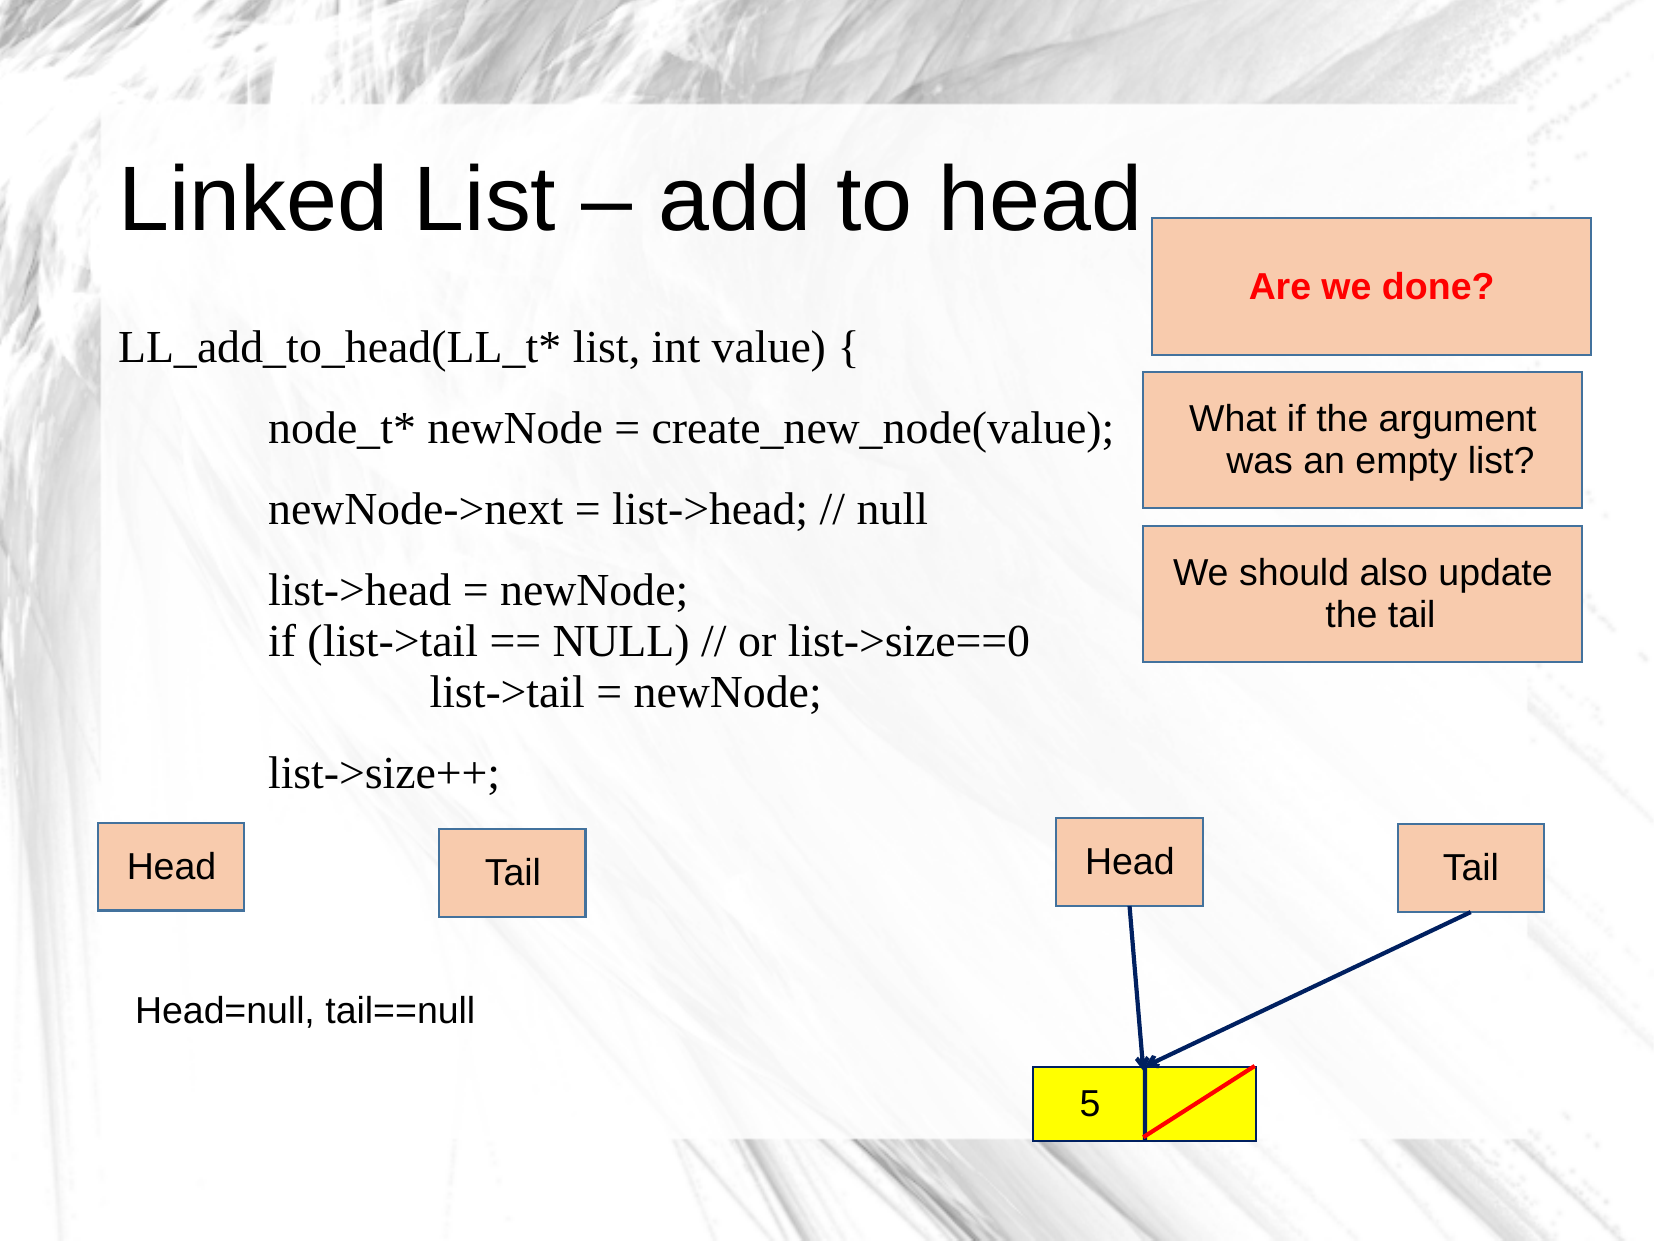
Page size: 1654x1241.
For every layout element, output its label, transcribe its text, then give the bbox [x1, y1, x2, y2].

text_box Head [1056, 818, 1203, 907]
text_box Are we done? [1152, 218, 1591, 355]
text_box Tail [439, 828, 586, 917]
text_box Tail [1397, 824, 1544, 913]
text_box We should also update the tail [1143, 525, 1582, 663]
text_box What if the argument was an empty list? [1143, 372, 1582, 509]
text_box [1143, 1065, 1255, 1138]
text_box Head [98, 822, 245, 911]
text_box Head=null, tail==null [120, 982, 491, 1040]
list LL_add_to_head(LL_t* list, int value) { node_t* newNode = create_new_node(value); newNode->next = list->head; // null list->head = newNode; if (list->tail == NULL) // or list->size==0 list->tail = newNode; list->size++; [118, 319, 1571, 1109]
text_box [1129, 906, 1144, 1071]
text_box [1144, 912, 1471, 1067]
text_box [1033, 1066, 1257, 1141]
picture [0, 0, 1654, 1241]
title Linked List – add to head [118, 112, 1506, 281]
